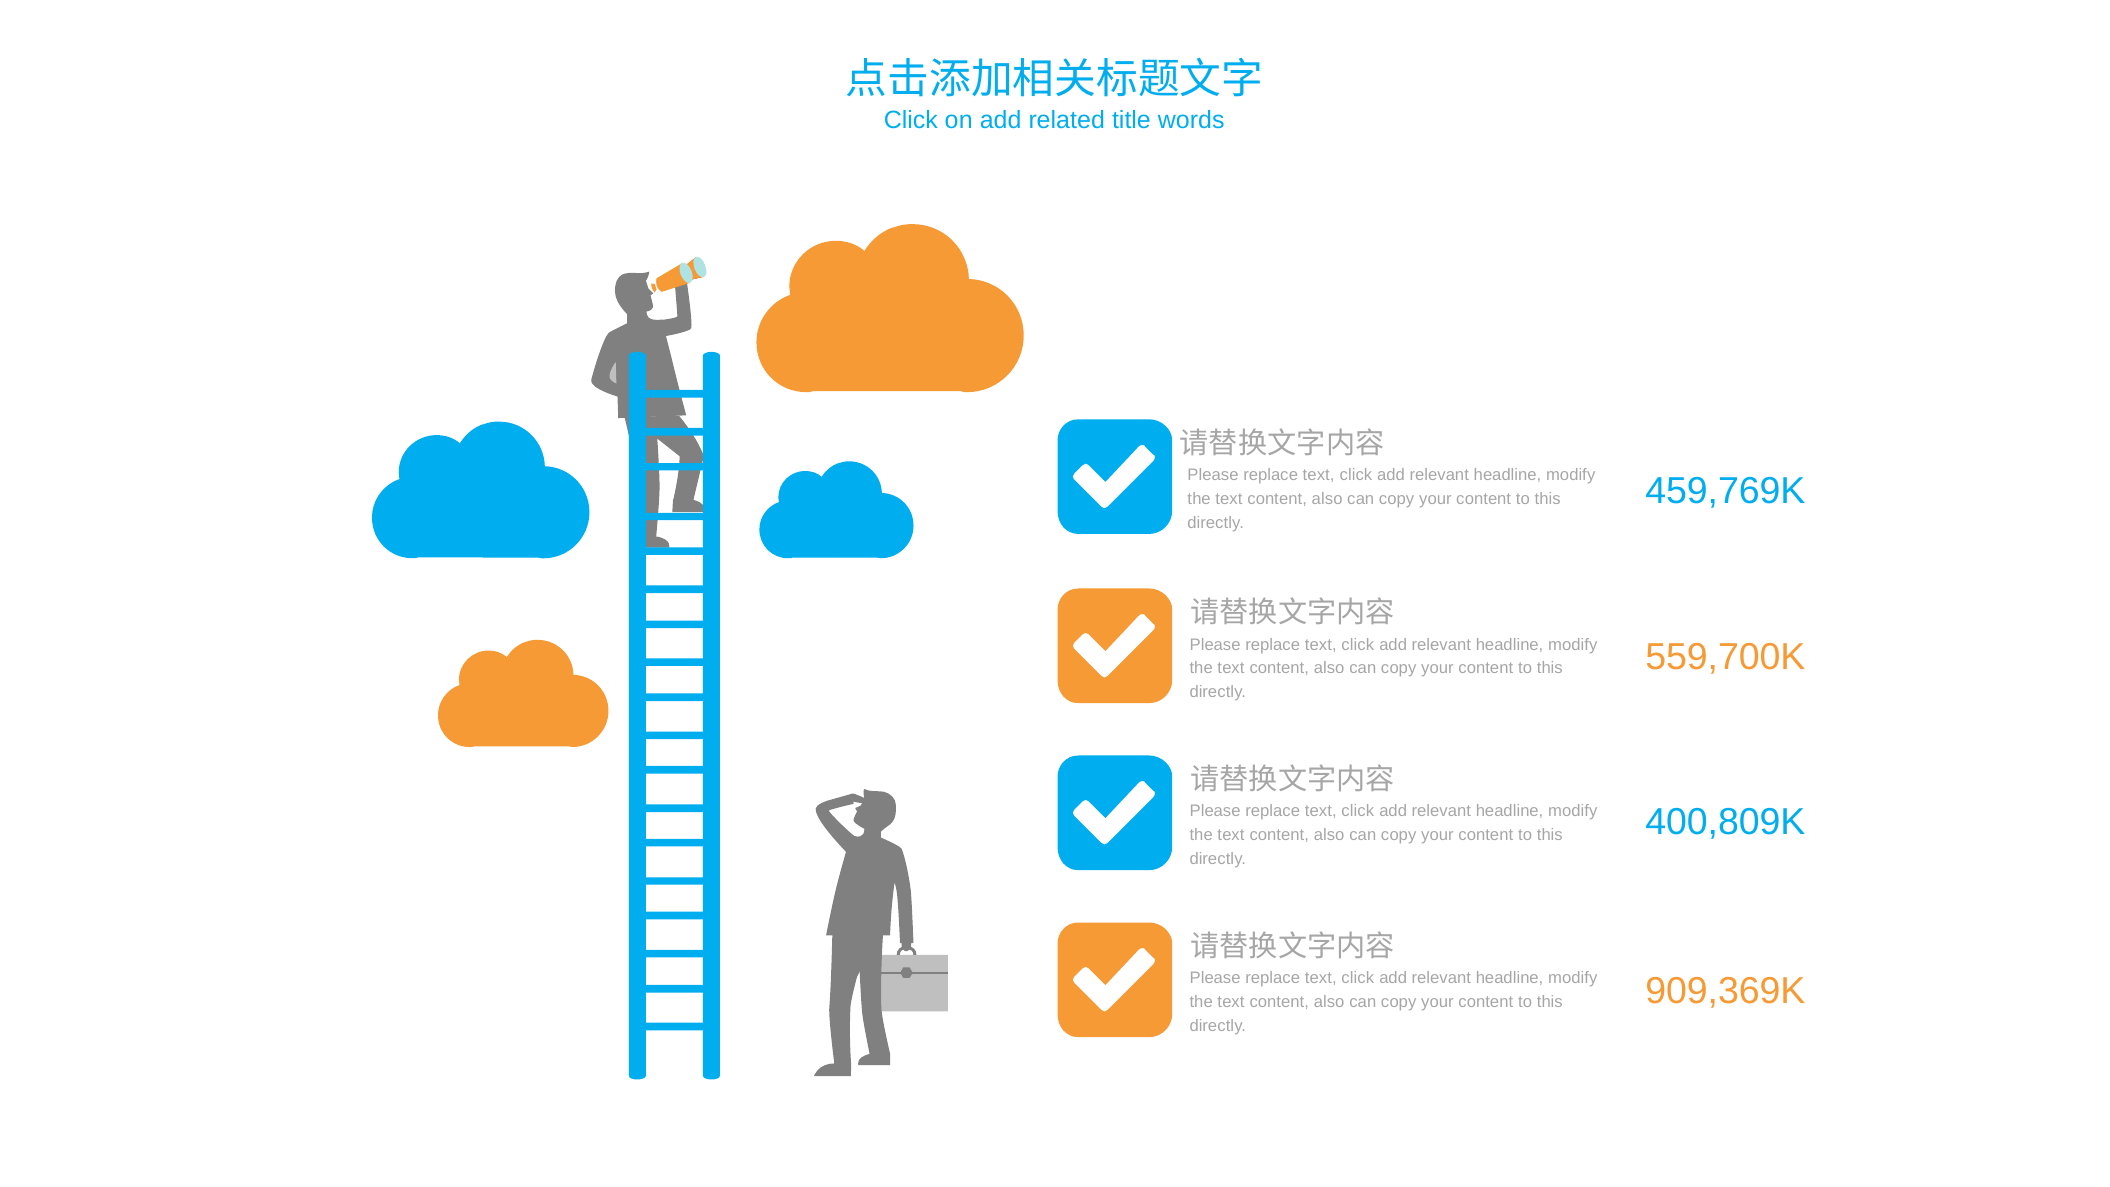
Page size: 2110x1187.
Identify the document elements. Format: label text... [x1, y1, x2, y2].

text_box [1189, 753, 1625, 843]
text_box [1189, 920, 1625, 1034]
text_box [756, 224, 1024, 393]
text_box [1057, 588, 1173, 704]
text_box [813, 787, 948, 1077]
text_box 559,700K [1645, 623, 1806, 678]
text_box 459,769K [1645, 456, 1806, 511]
text_box 点击添加相关标题文字 [803, 44, 1307, 107]
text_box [759, 461, 914, 559]
text_box [1057, 922, 1173, 1038]
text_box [1179, 417, 1622, 531]
text_box 400,809K [1645, 788, 1806, 843]
text_box [1057, 755, 1173, 871]
text_box [1057, 419, 1173, 534]
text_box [589, 255, 708, 548]
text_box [437, 639, 609, 747]
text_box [371, 421, 590, 559]
text_box 909,369K [1645, 957, 1806, 1012]
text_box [1189, 586, 1625, 700]
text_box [628, 351, 720, 1080]
text_box Click on add related title words [864, 95, 1246, 158]
